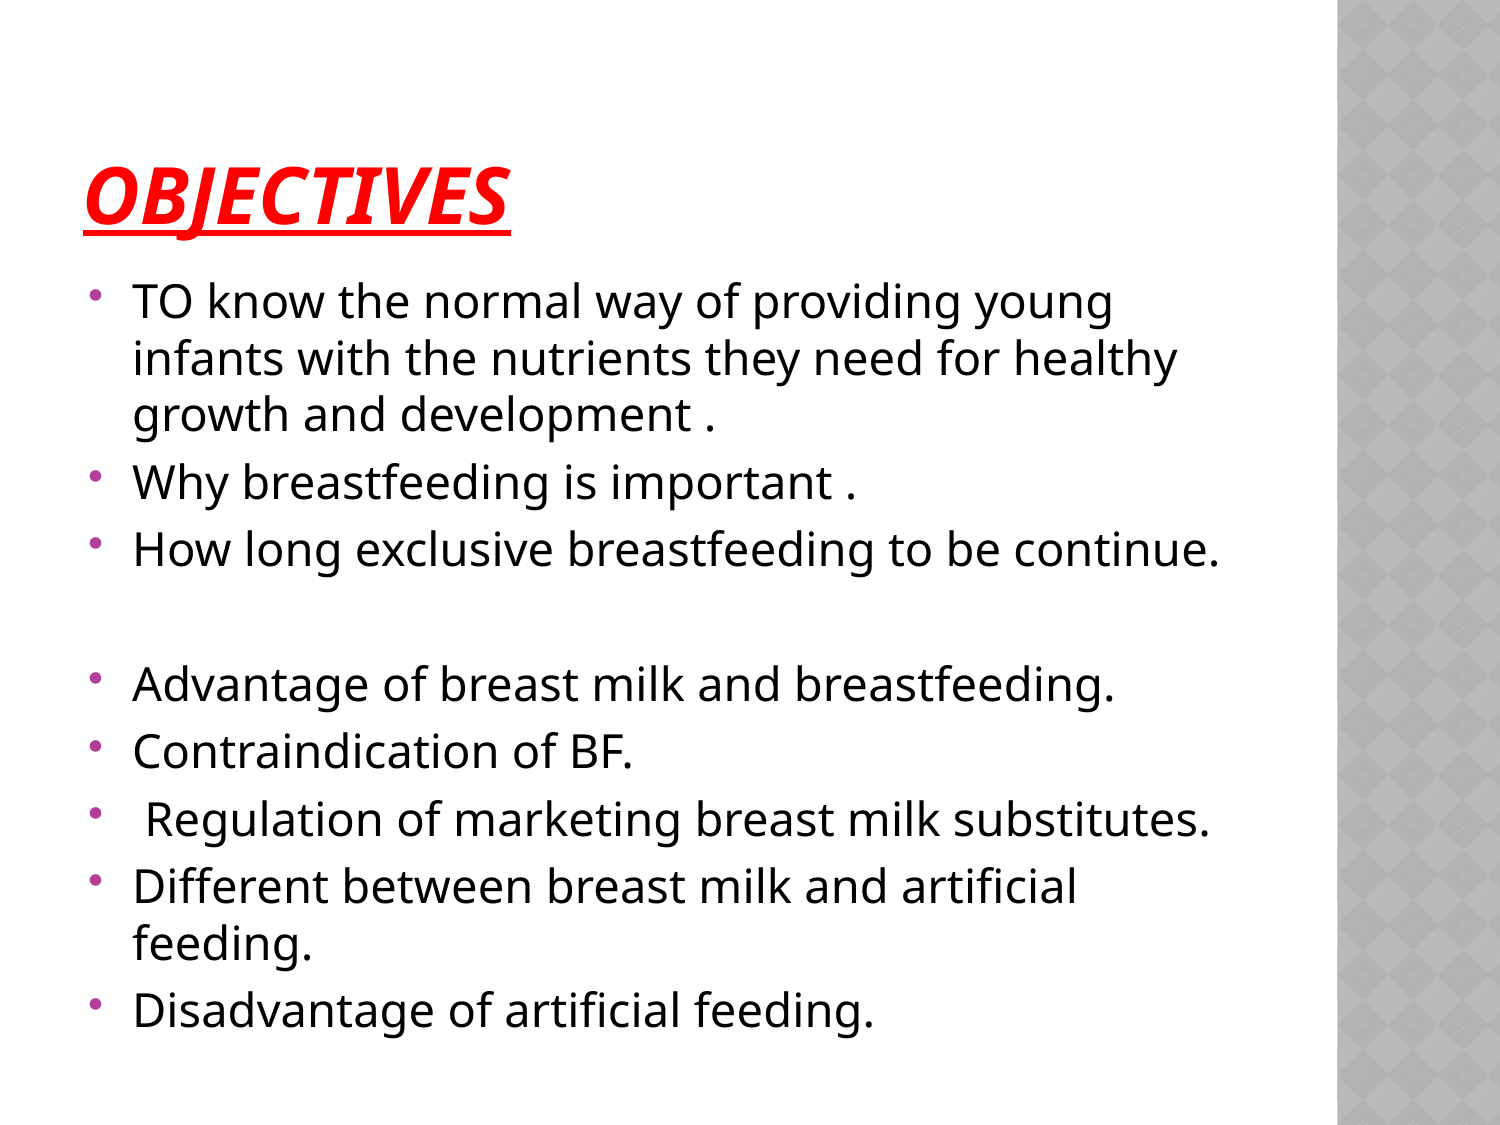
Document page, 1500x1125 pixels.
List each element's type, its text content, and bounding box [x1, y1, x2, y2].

title Objectives [75, 52, 1263, 240]
list TO know the normal way of providing young infants with the nutrients they need for healthy growth and development . Why breastfeeding is important . How long exclusive breastfeeding to be continue. Advantage of breast milk and breastfeeding. Contraindication of BF. Regulation of marketing breast milk substitutes. Different between breast milk and artificial feeding. Disadvantage of artificial feeding. [75, 264, 1263, 1059]
